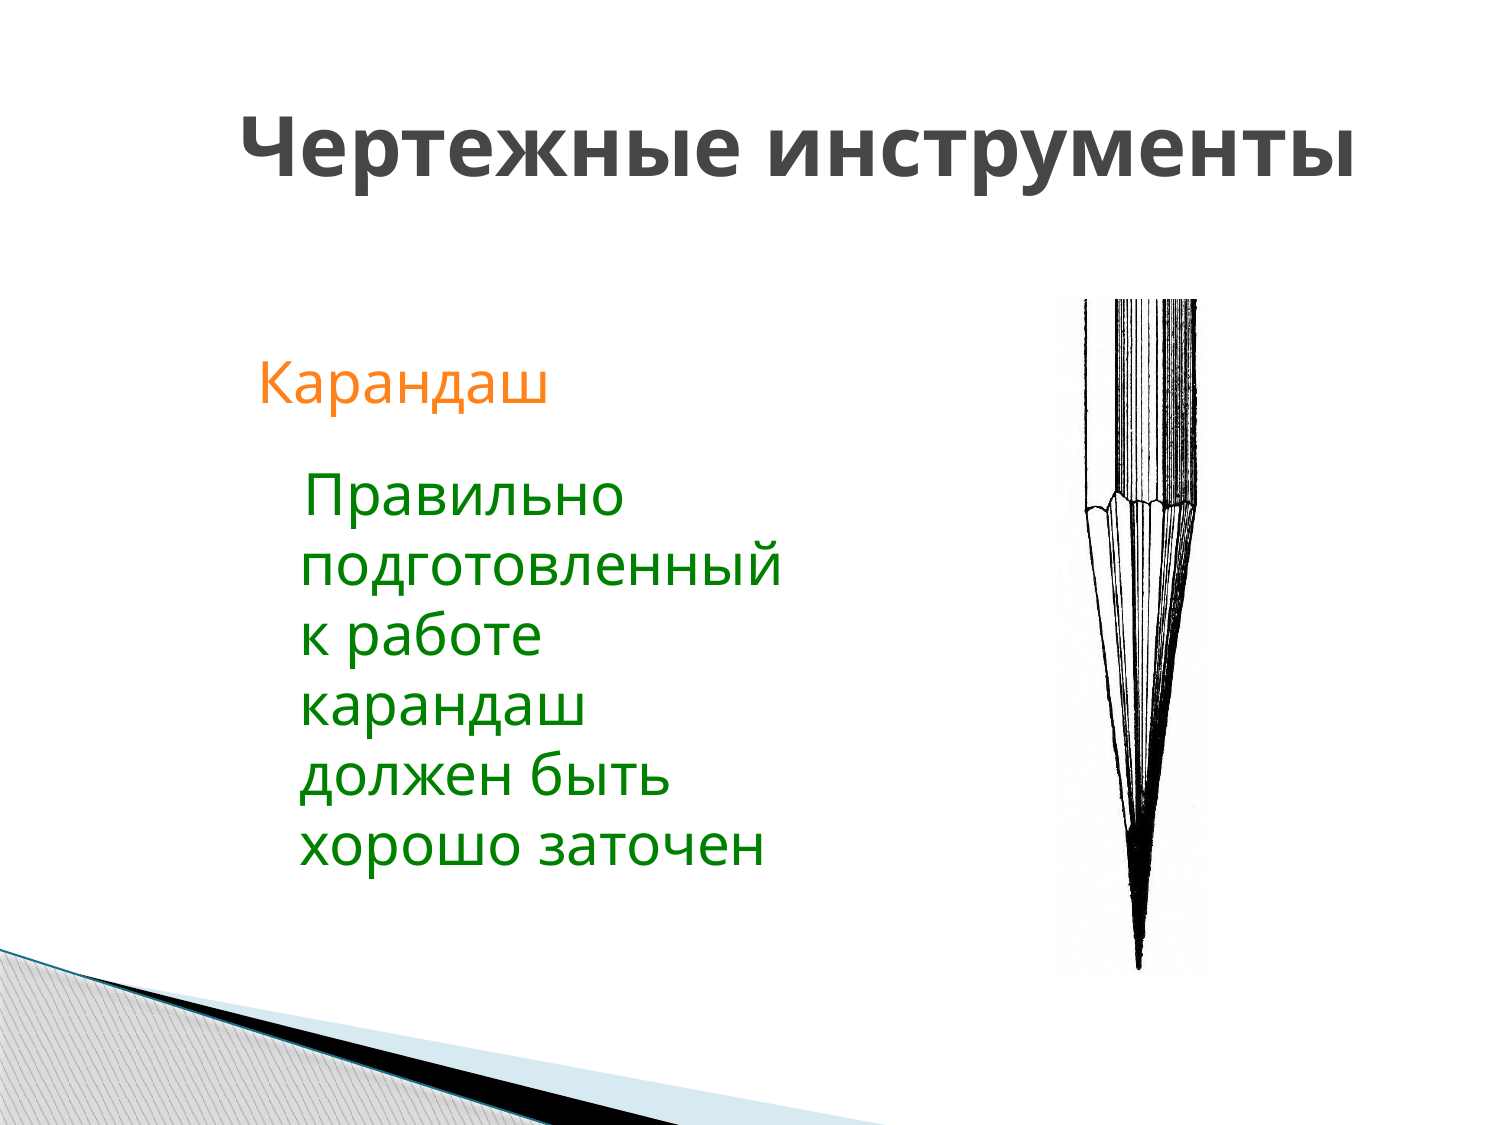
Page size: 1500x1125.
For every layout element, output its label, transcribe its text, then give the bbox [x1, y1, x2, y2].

title Чертежные инструменты [224, 49, 1425, 237]
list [1054, 299, 1207, 975]
list Карандаш Правильно подготовленный к работе карандаш должен быть хорошо заточен [224, 299, 812, 975]
